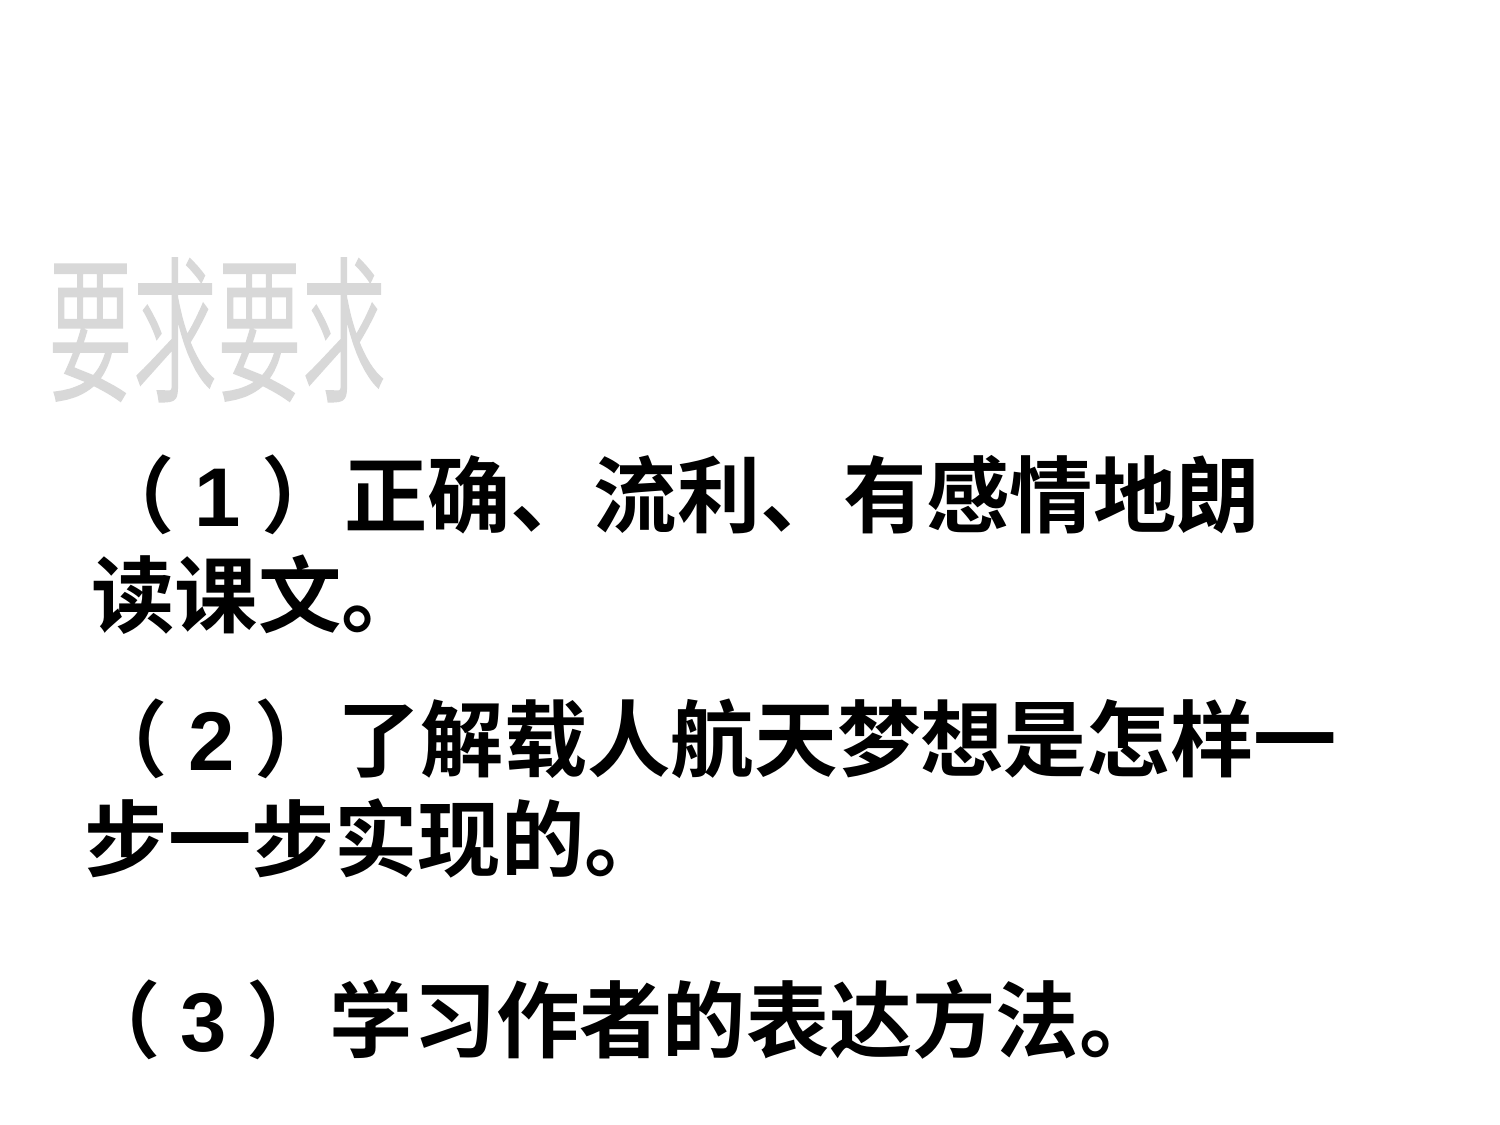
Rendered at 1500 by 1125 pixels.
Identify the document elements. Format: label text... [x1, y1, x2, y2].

text_box （1）正确、流利、有感情地朗读课文。 [76, 435, 1326, 651]
text_box （3）学习作者的表达方法。 [62, 961, 1178, 1076]
text_box （2）了解载人航天梦想是怎样一步一步实现的。 [70, 679, 1417, 895]
